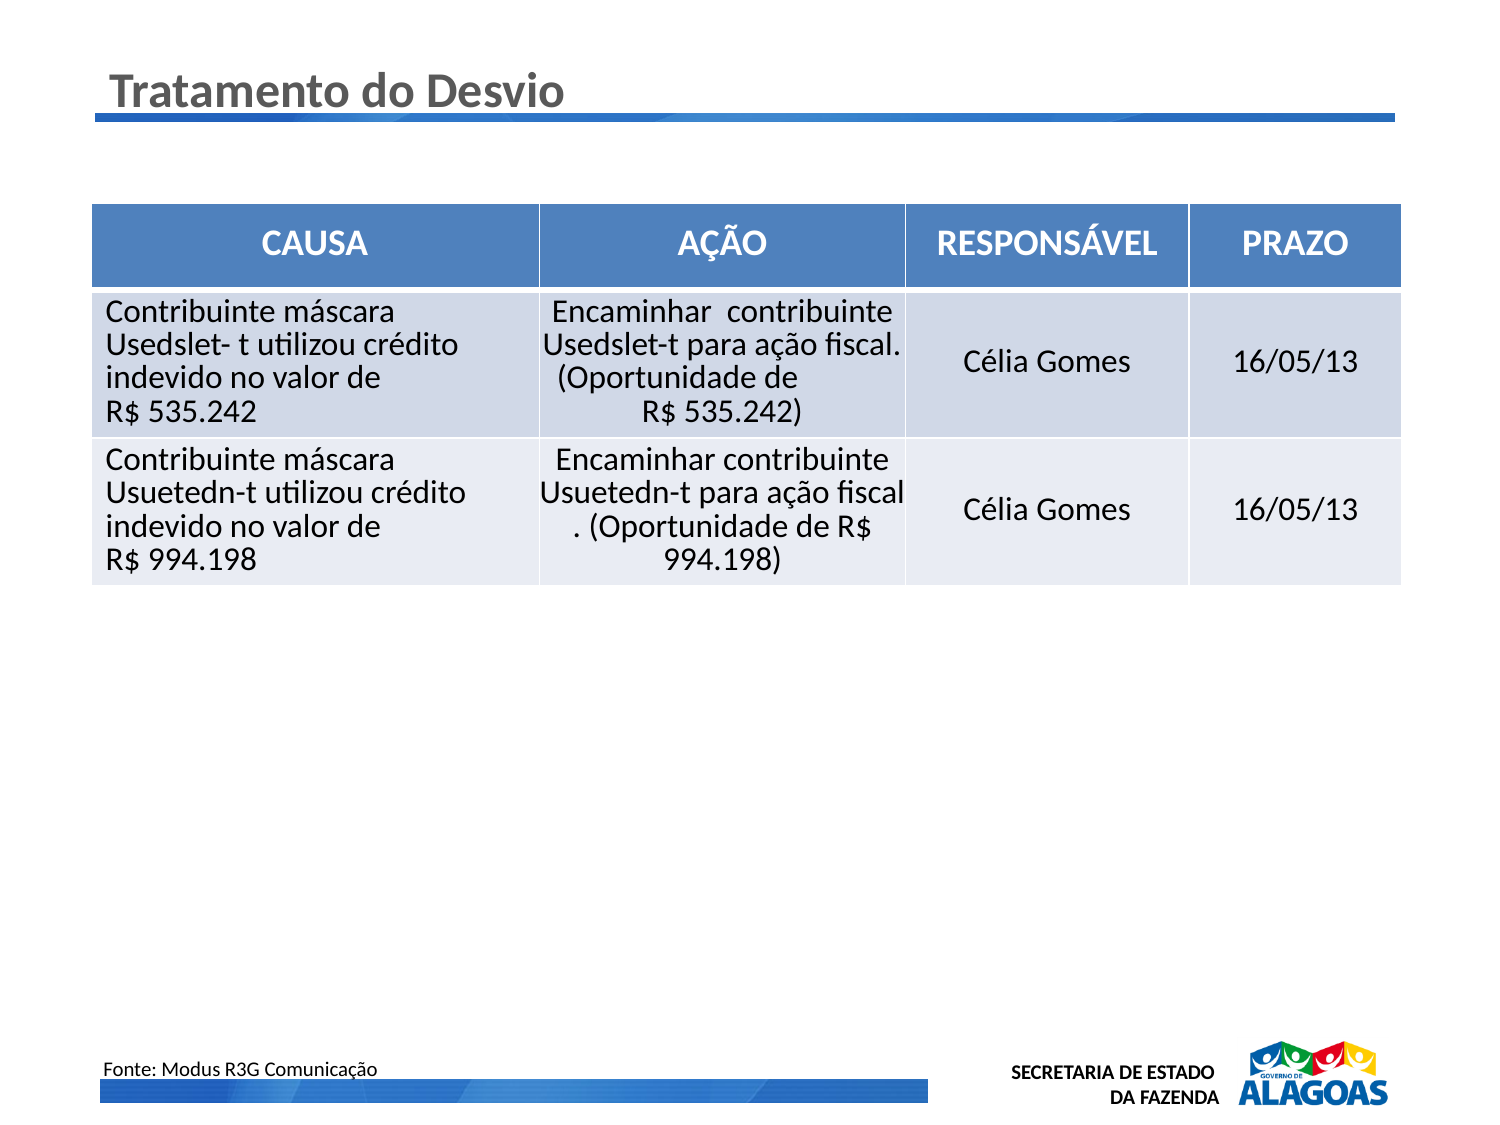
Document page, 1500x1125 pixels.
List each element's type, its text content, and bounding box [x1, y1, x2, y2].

table_cell 16/05/13 [1190, 293, 1401, 437]
table_header PRAZO [1190, 204, 1401, 287]
table_cell Encaminhar contribuinte Usuetedn-t para ação fiscal . (Oportunidade de R$ 994.198) [540, 439, 905, 585]
table_cell Célia Gomes [906, 439, 1188, 585]
text_box Fonte: Modus R3G Comunicação [88, 1048, 715, 1088]
table_cell Célia Gomes [906, 293, 1188, 437]
table_cell Encaminhar contribuinte Usedslet-t para ação fiscal. (Oportunidade de R$ 535.242) [540, 293, 905, 437]
table_cell Contribuinte máscara Usuetedn-t utilizou crédito indevido no valor de R$ 994.198 [92, 439, 539, 585]
picture [1237, 1037, 1389, 1108]
table_cell Contribuinte máscara Usedslet- t utilizou crédito indevido no valor de R$ 535.242 [92, 293, 539, 437]
table_cell 16/05/13 [1190, 439, 1401, 585]
table_header AÇÃO [540, 204, 905, 287]
table_header CAUSA [92, 204, 539, 287]
title Tratamento do Desvio [94, 50, 1445, 138]
picture [100, 1079, 928, 1103]
table_header RESPONSÁVEL [906, 204, 1188, 287]
